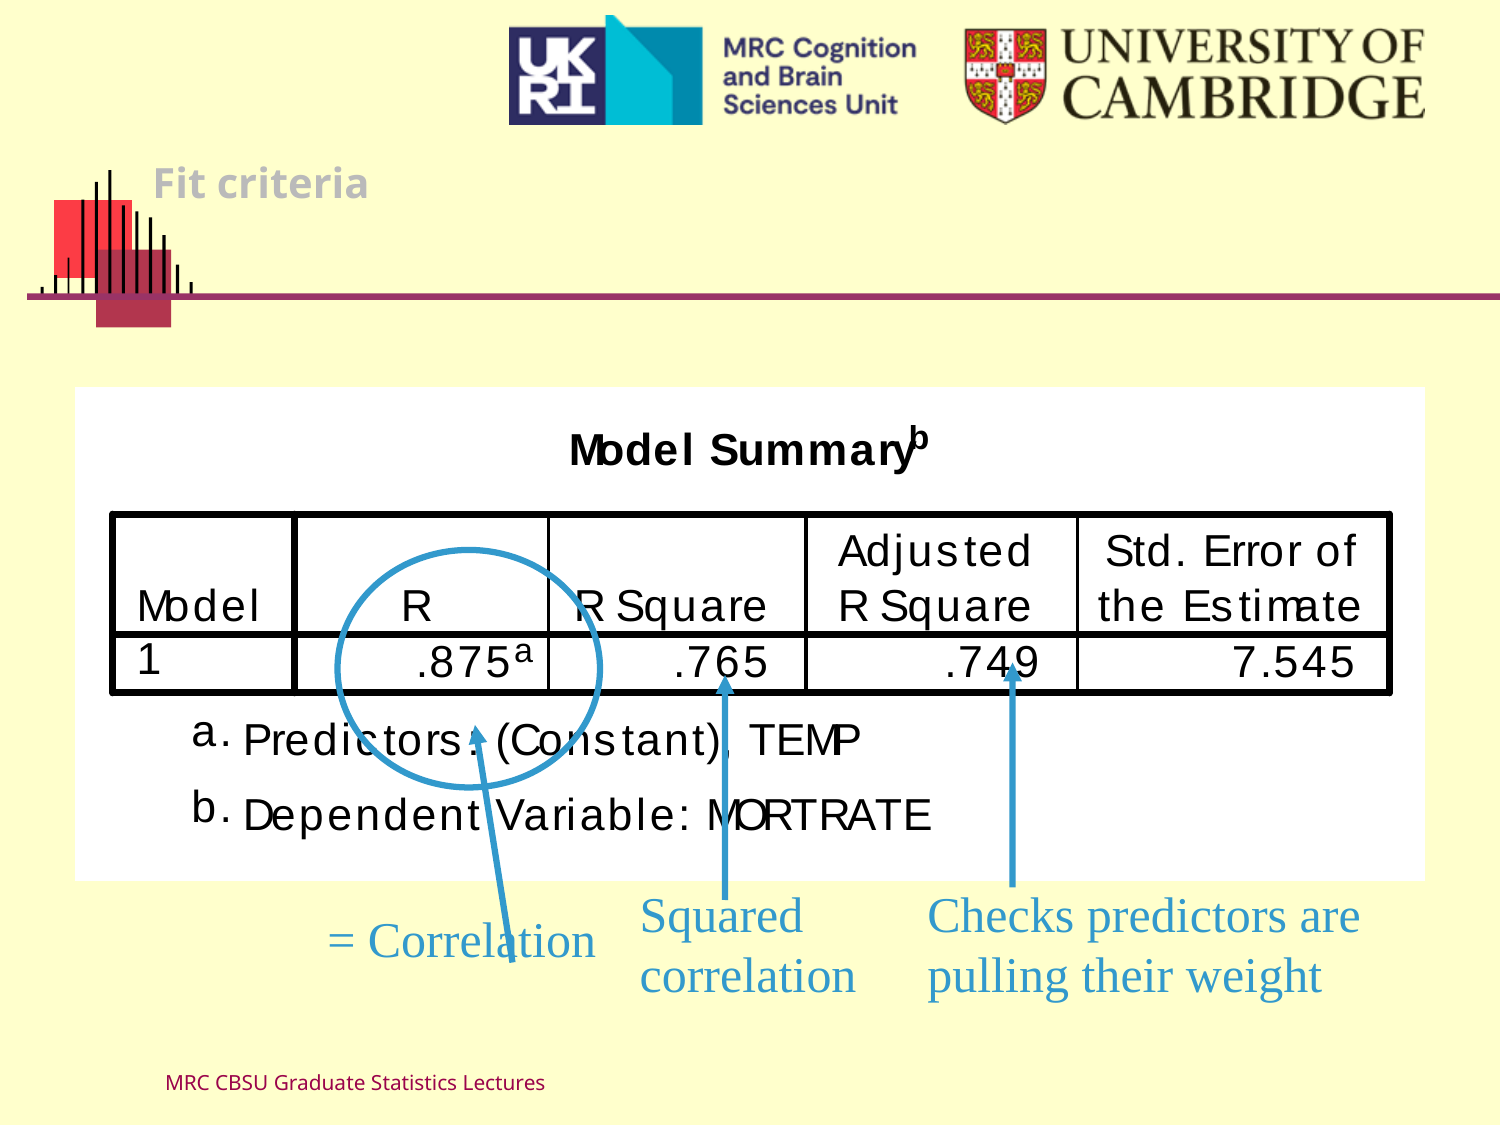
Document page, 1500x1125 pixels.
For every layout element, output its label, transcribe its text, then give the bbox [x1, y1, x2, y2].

title Fit criteria [137, 137, 988, 233]
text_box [74, 387, 1426, 881]
picture [509, 15, 1425, 125]
footer MRC CBSU Graduate Statistics Lectures [149, 1062, 988, 1101]
text_box Squared correlation [624, 889, 912, 1010]
text_box Checks predictors are pulling their weight [912, 889, 1400, 1010]
text_box = Correlation [312, 899, 624, 975]
